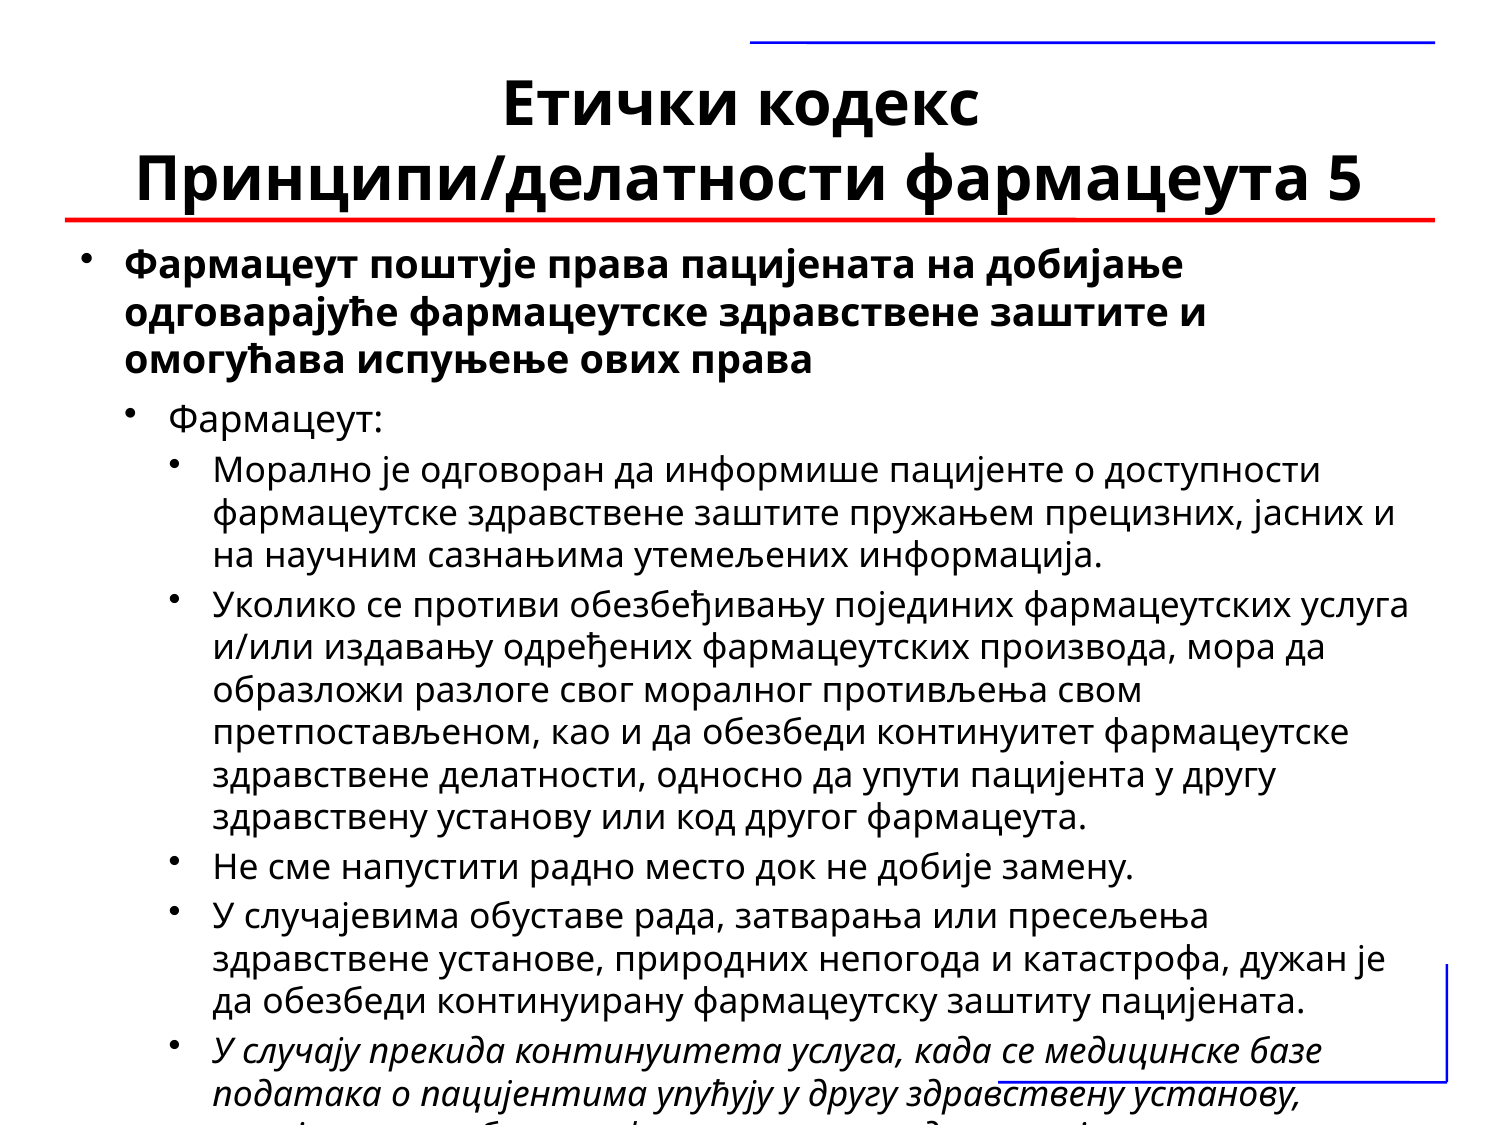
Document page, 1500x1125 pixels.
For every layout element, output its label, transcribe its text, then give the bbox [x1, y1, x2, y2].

text_box Етички кодекс Принципи/делатности фармацеута 5 [75, 20, 1424, 220]
list Фармацеут поштује права пацијената на добијање одговарајуће фармацеутске здравствене заштите и омогућава испуњење ових права Фармацеут: Морално је одговоран да информише пацијенте о доступности фармацеутске здравствене заштите пружањем прецизних, јасних и на научним сазнањима утемељених информација. Уколико се противи обезбеђивању појединих фармацеутских услуга и/или издавању одређених фармацеутских производа, мора да образложи разлоге свог моралног противљења свом претпостављеном, као и да обезбеди континуитет фармацеутске здравствене делатности, односно да упути пацијента у другу здравствену установу или код другог фармацеута. Не сме напустити радно место док не добије замену. У случајевима обуставе рада, затварања или пресељења здравствене установе, природних непогода и катастрофа, дужан је да обезбеди континуирану фармацеутску заштиту пацијената. У случају прекида континуитета услуга, када се медицинске базе података о пацијентима упућују у другу здравствену установу, пацијент мора бити информисан и мора дати своју усмену сагласност. [64, 231, 1436, 968]
